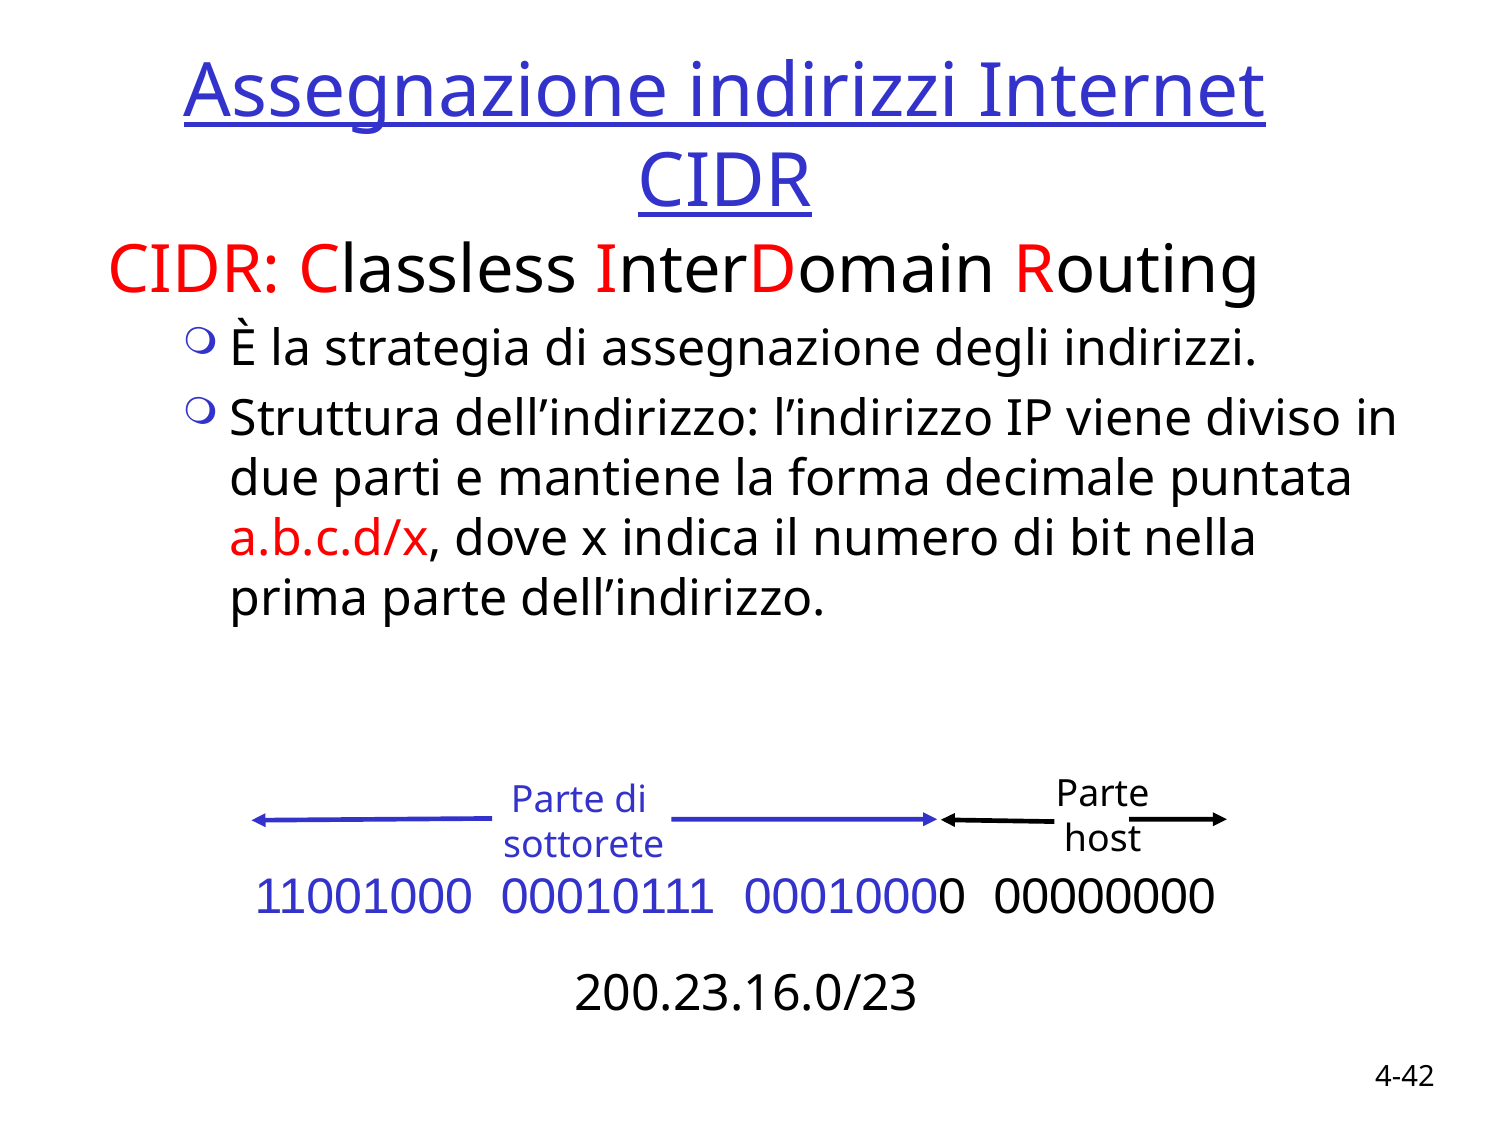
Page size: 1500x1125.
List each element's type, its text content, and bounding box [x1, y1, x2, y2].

list CIDR: Classless InterDomain Routing È la strategia di assegnazione degli indirizzi. Struttura dell’indirizzo: l’indirizzo IP viene diviso in due parti e mantiene la forma decimale puntata a.b.c.d/x, dove x indica il numero di bit nella prima parte dell’indirizzo. [92, 217, 1423, 739]
title Assegnazione indirizzi Internet CIDR [87, 37, 1363, 226]
slide_number 4-42 [1338, 1049, 1451, 1125]
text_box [233, 761, 1238, 1029]
